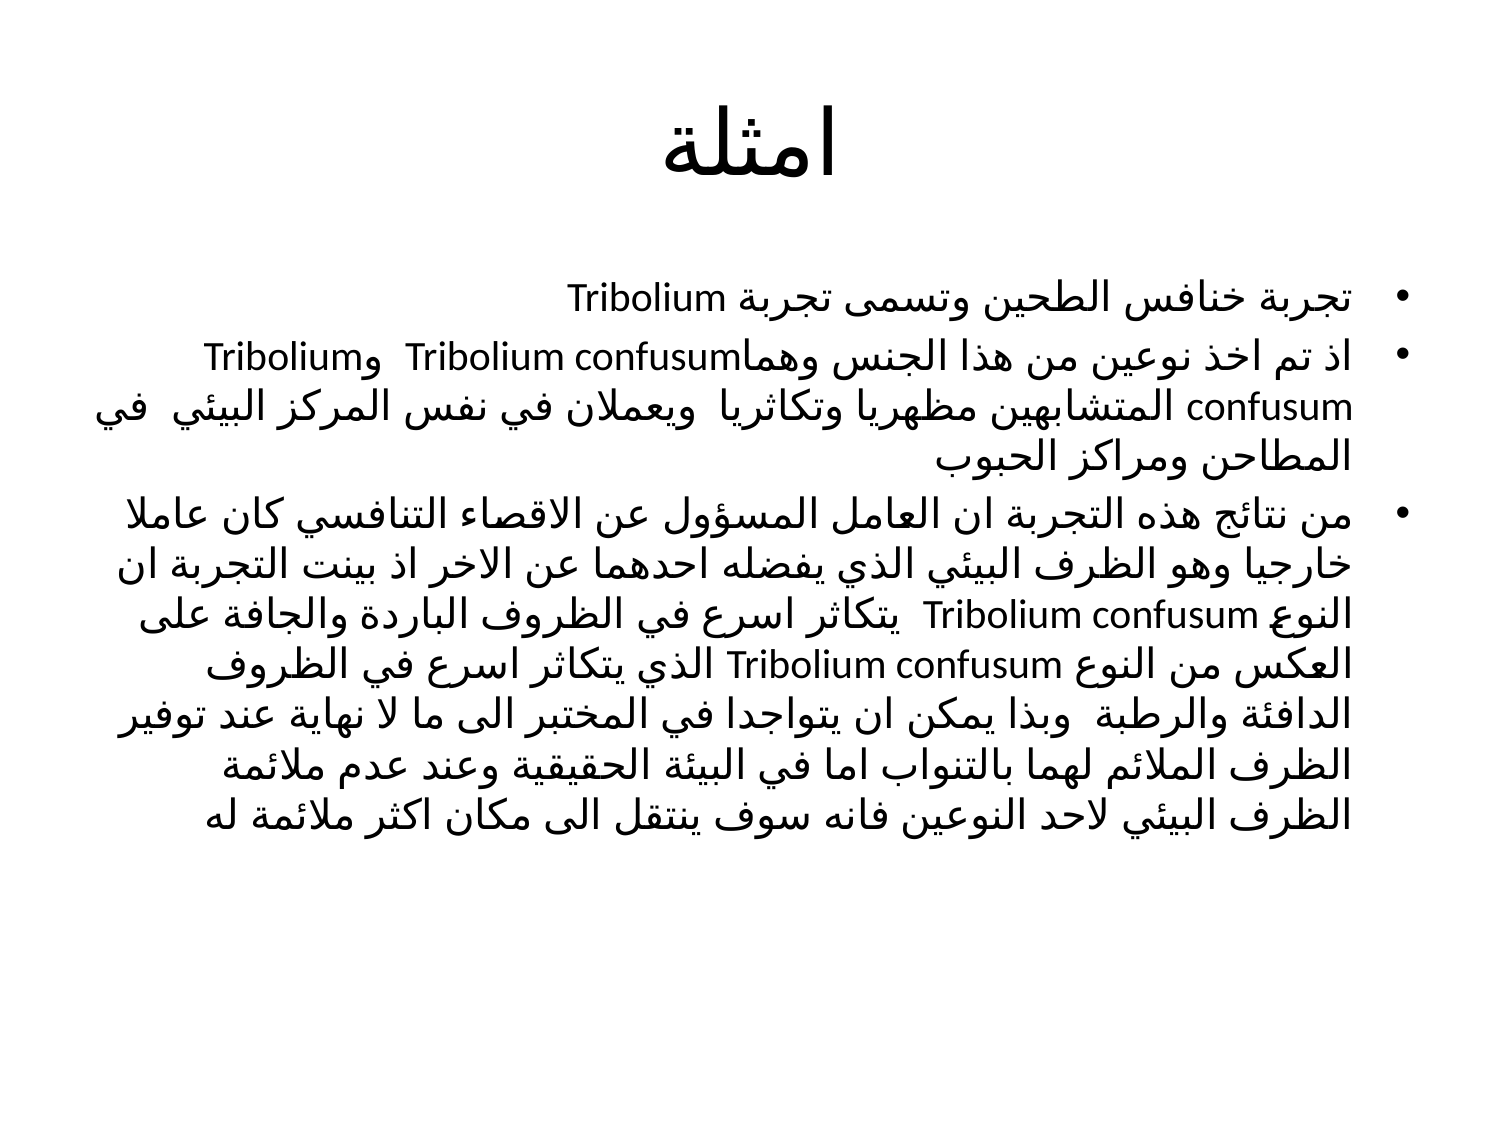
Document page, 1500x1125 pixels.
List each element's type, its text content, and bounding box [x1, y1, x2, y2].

title امثلة [75, 45, 1425, 233]
list تجربة خنافس الطحين وتسمى تجربة Tribolium اذ تم اخذ نوعين من هذا الجنس وهماTribolium confusum وTribolium confusum المتشابهين مظهريا وتكاثريا ويعملان في نفس المركز البيئي في المطاحن ومراكز الحبوب من نتائج هذه التجربة ان العامل المسؤول عن الاقصاء التنافسي كان عاملا خارجيا وهو الظرف البيئي الذي يفضله احدهما عن الاخر اذ بينت التجربة ان النوع Tribolium confusum يتكاثر اسرع في الظروف الباردة والجافة على العكس من النوع Tribolium confusum الذي يتكاثر اسرع في الظروف الدافئة والرطبة وبذا يمكن ان يتواجدا في المختبر الى ما لا نهاية عند توفير الظرف الملائم لهما بالتنواب اما في البيئة الحقيقية وعند عدم ملائمة الظرف البيئي لاحد النوعين فانه سوف ينتقل الى مكان اكثر ملائمة له [75, 262, 1425, 1005]
